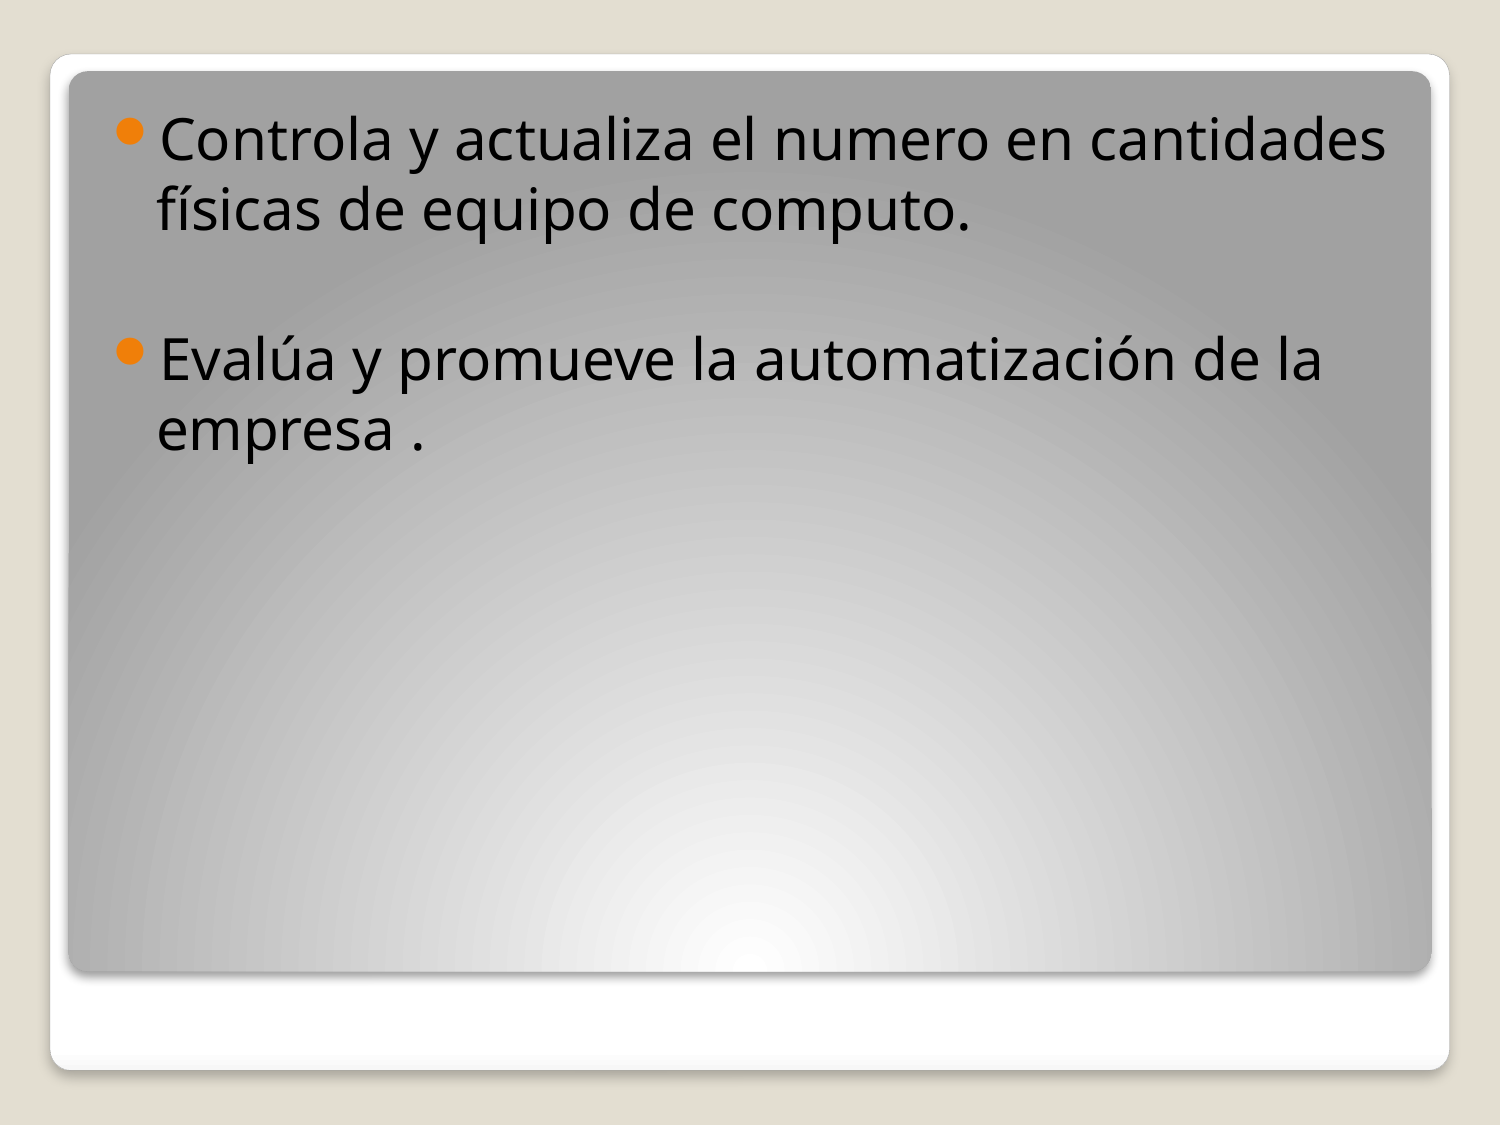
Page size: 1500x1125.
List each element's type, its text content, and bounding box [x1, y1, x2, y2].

list Controla y actualiza el numero en cantidades físicas de equipo de computo. Evalúa y promueve la automatización de la empresa . [82, 86, 1425, 774]
